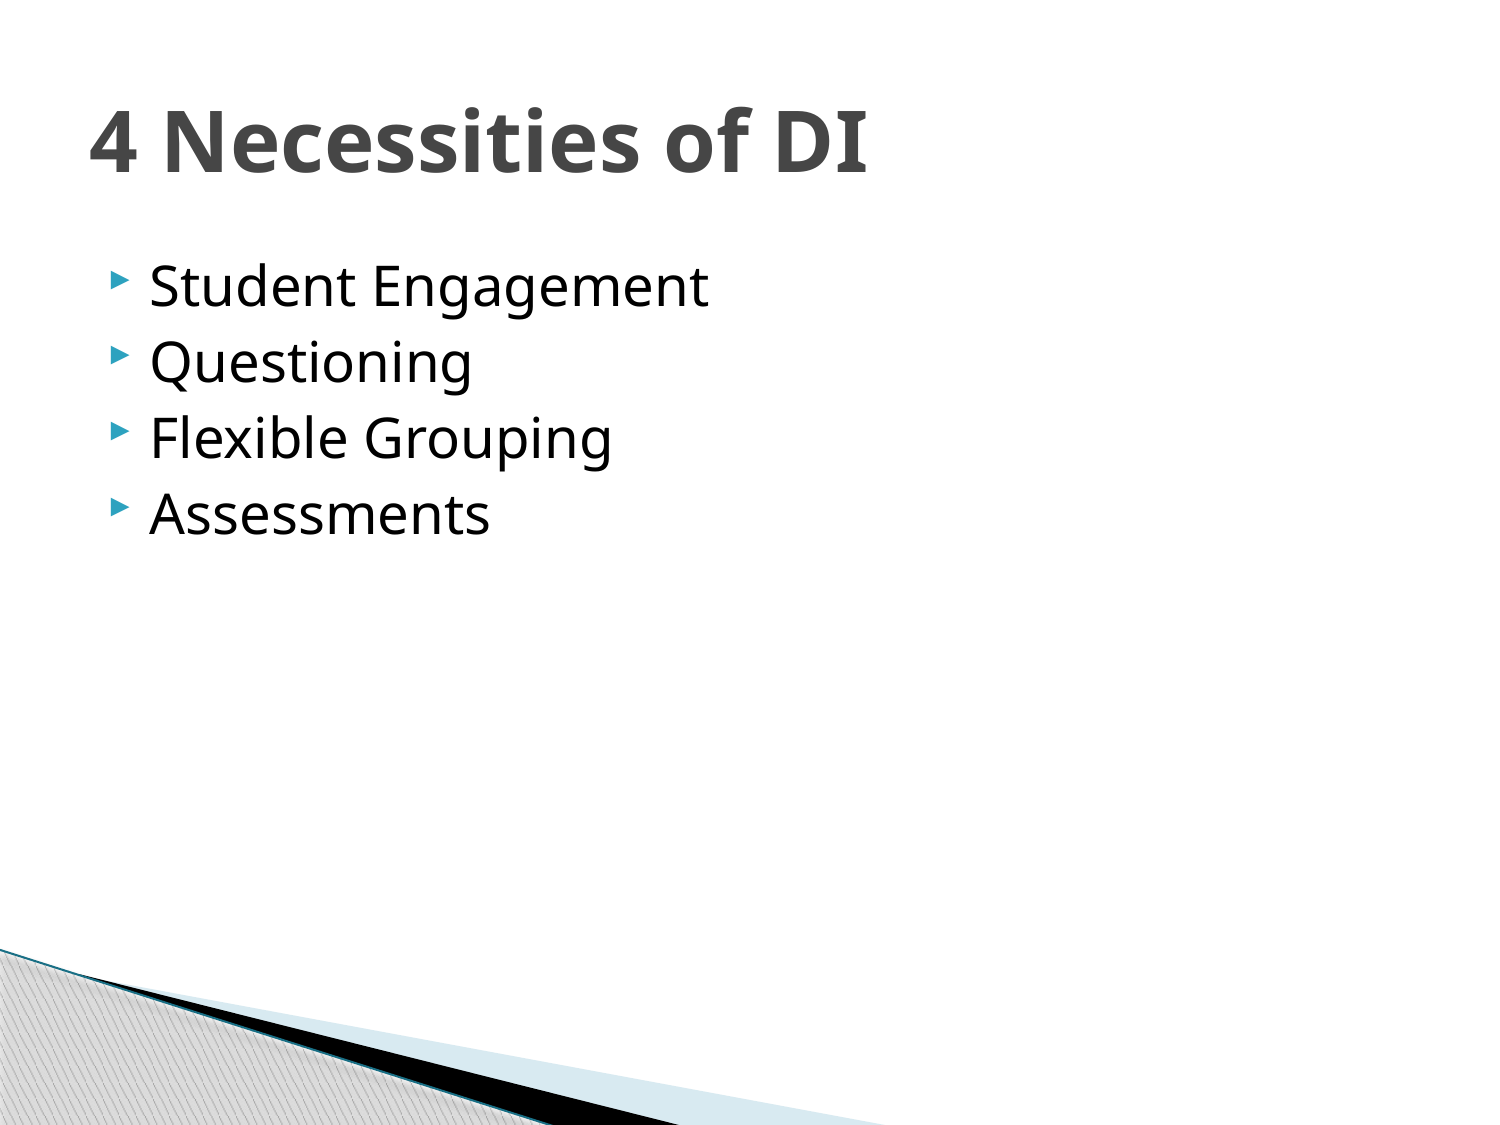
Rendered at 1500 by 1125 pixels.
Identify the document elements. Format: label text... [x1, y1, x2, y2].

list Student Engagement Questioning Flexible Grouping Assessments [75, 243, 1425, 986]
title 4 Necessities of DI [75, 45, 1425, 233]
